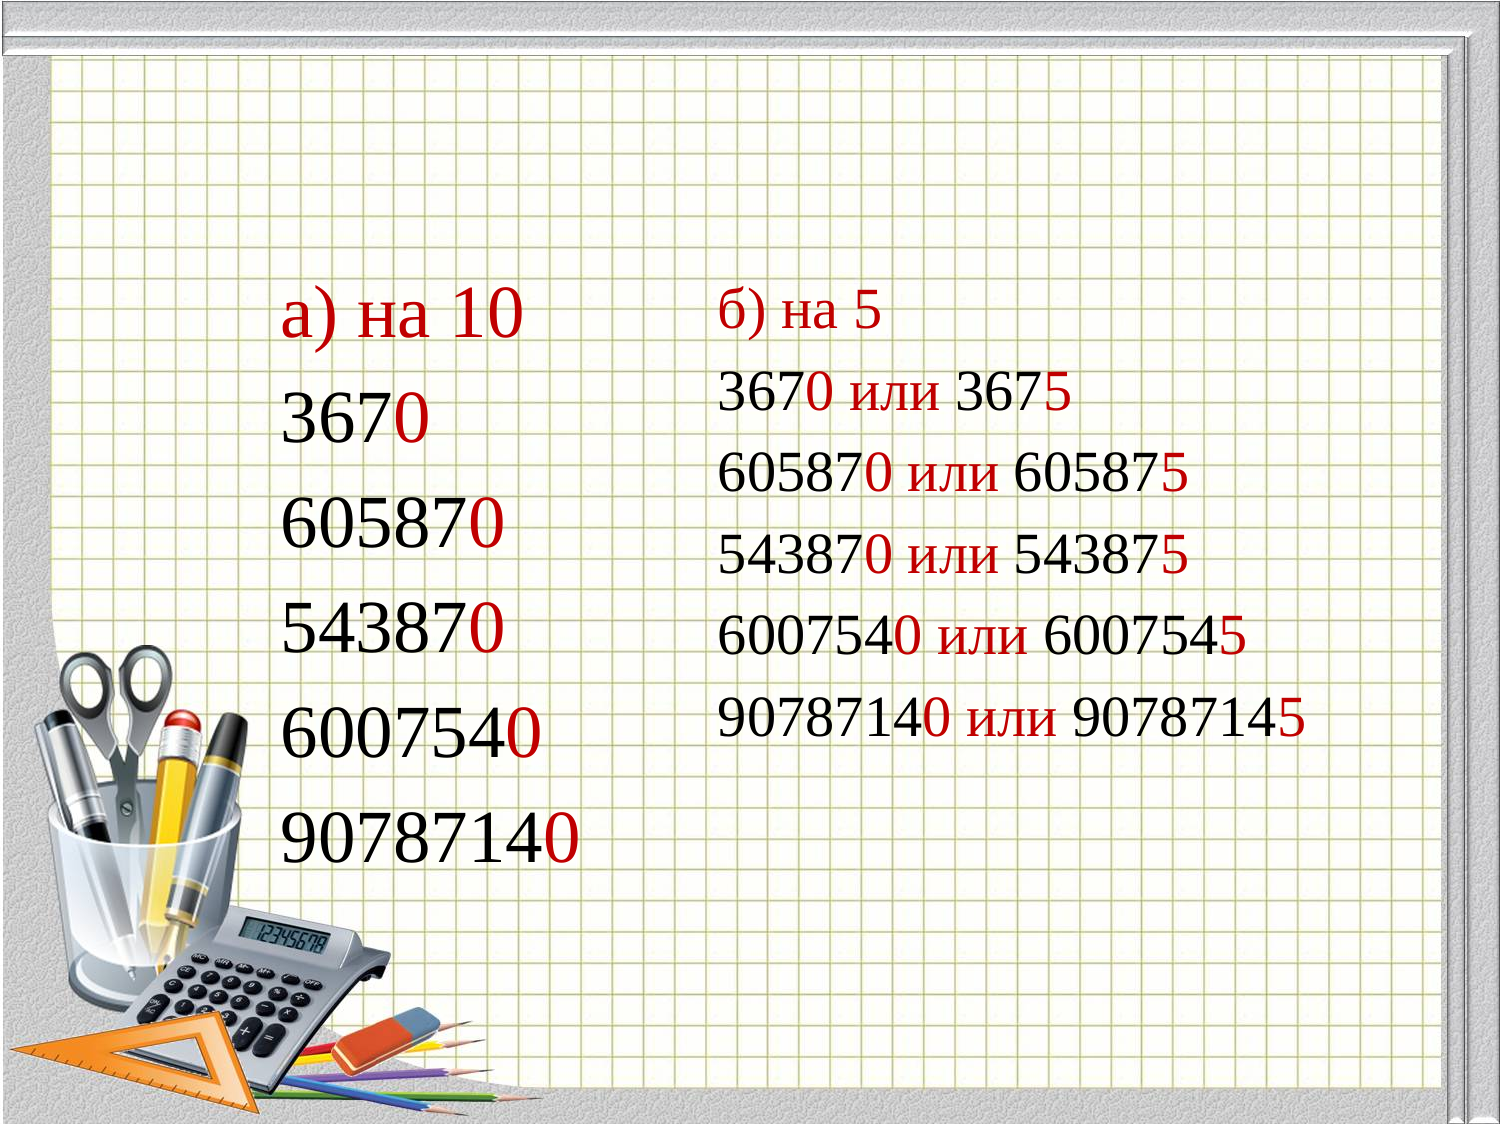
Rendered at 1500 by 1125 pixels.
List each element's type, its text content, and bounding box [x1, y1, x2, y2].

picture [0, 0, 1500, 1125]
list а) на 10 3670 605870 543870 6007540 90787140 [265, 255, 634, 757]
list б) на 5 3670 или 3675 605870 или 605875 543870 или 543875 6007540 или 6007545 90787140 или 90787145 [702, 262, 1426, 1006]
